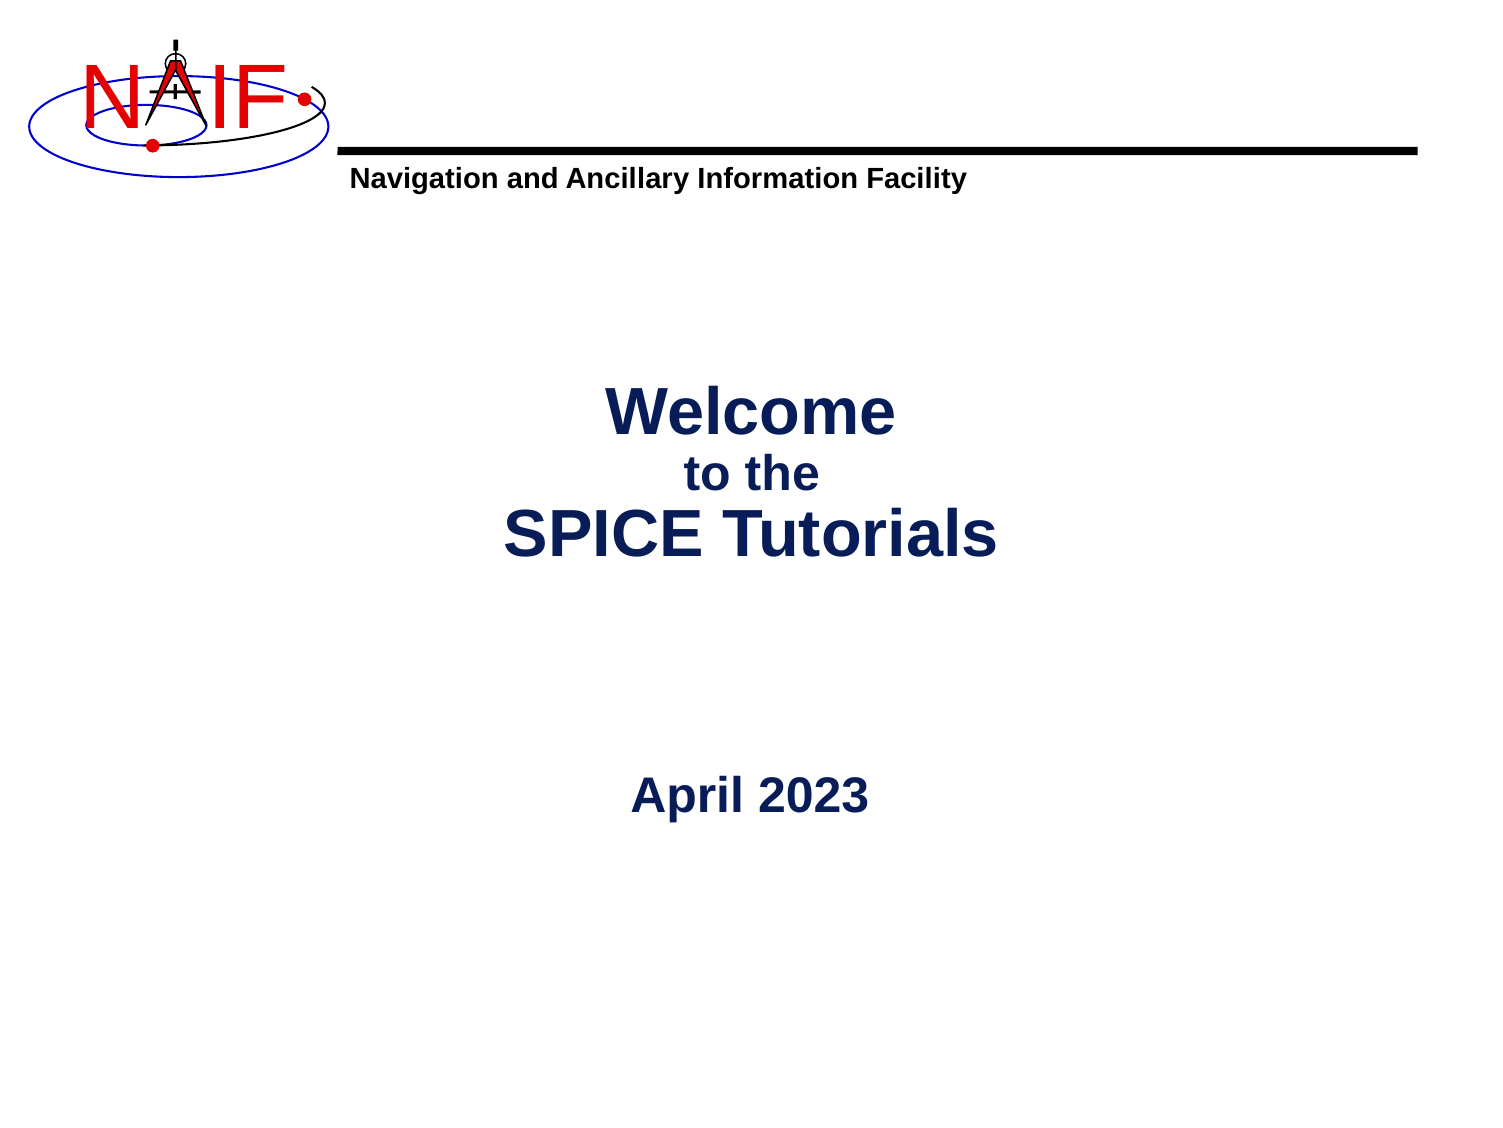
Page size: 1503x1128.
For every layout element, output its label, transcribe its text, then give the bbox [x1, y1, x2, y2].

subtitle April 2023 [224, 761, 1276, 1051]
title Welcome to the SPICE Tutorials [488, 374, 1015, 648]
